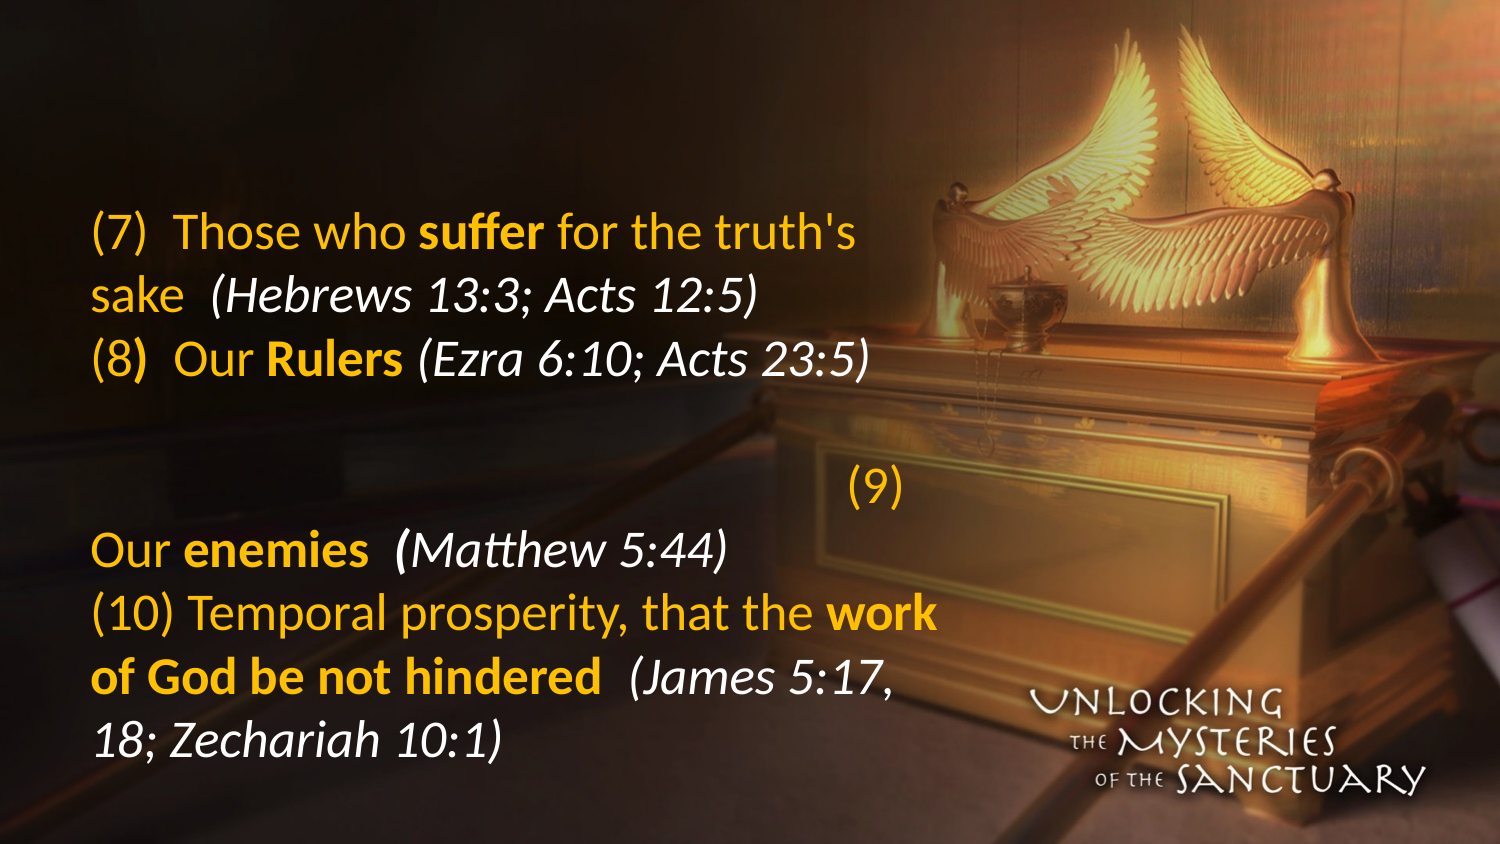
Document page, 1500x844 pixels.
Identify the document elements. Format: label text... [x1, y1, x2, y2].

picture [0, 0, 1500, 844]
list (7) Those who suffer for the truth's sake (Hebrews 13:3; Acts 12:5) (8) Our Rulers (Ezra 6:10; Acts 23:5) (9) Our enemies (Matthew 5:44) (10) Temporal prosperity, that the work of God be not hindered (James 5:17, 18; Zechariah 10:1) [75, 188, 965, 844]
